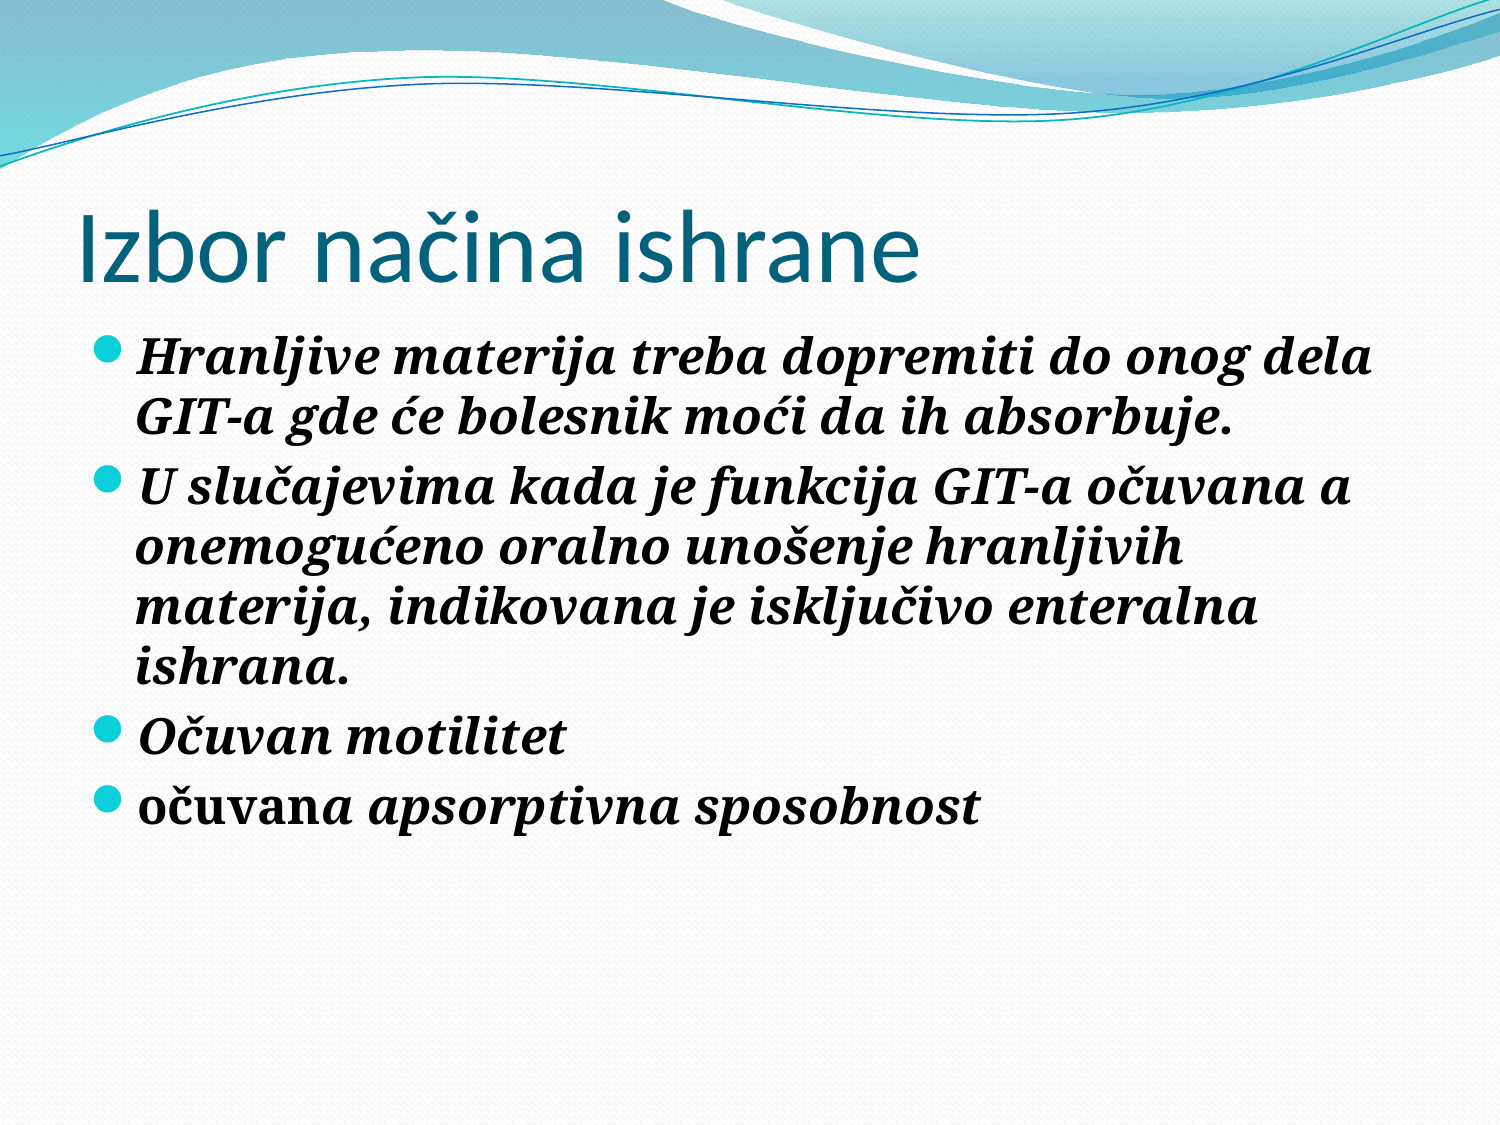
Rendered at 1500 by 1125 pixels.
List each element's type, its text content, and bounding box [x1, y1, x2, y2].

title Izbor načina ishrane [75, 115, 1425, 303]
list Hranljive materija treba dopremiti do onog dela GIT-a gde će bolesnik moći da ih absorbuje. U slučajevima kada je funkcija GIT-a očuvana a onemogućeno oralno unošenje hranljivih materija, indikovana je isključivo enteralna ishrana. Očuvan motilitet očuvana apsorptivna sposobnost [75, 317, 1425, 1038]
